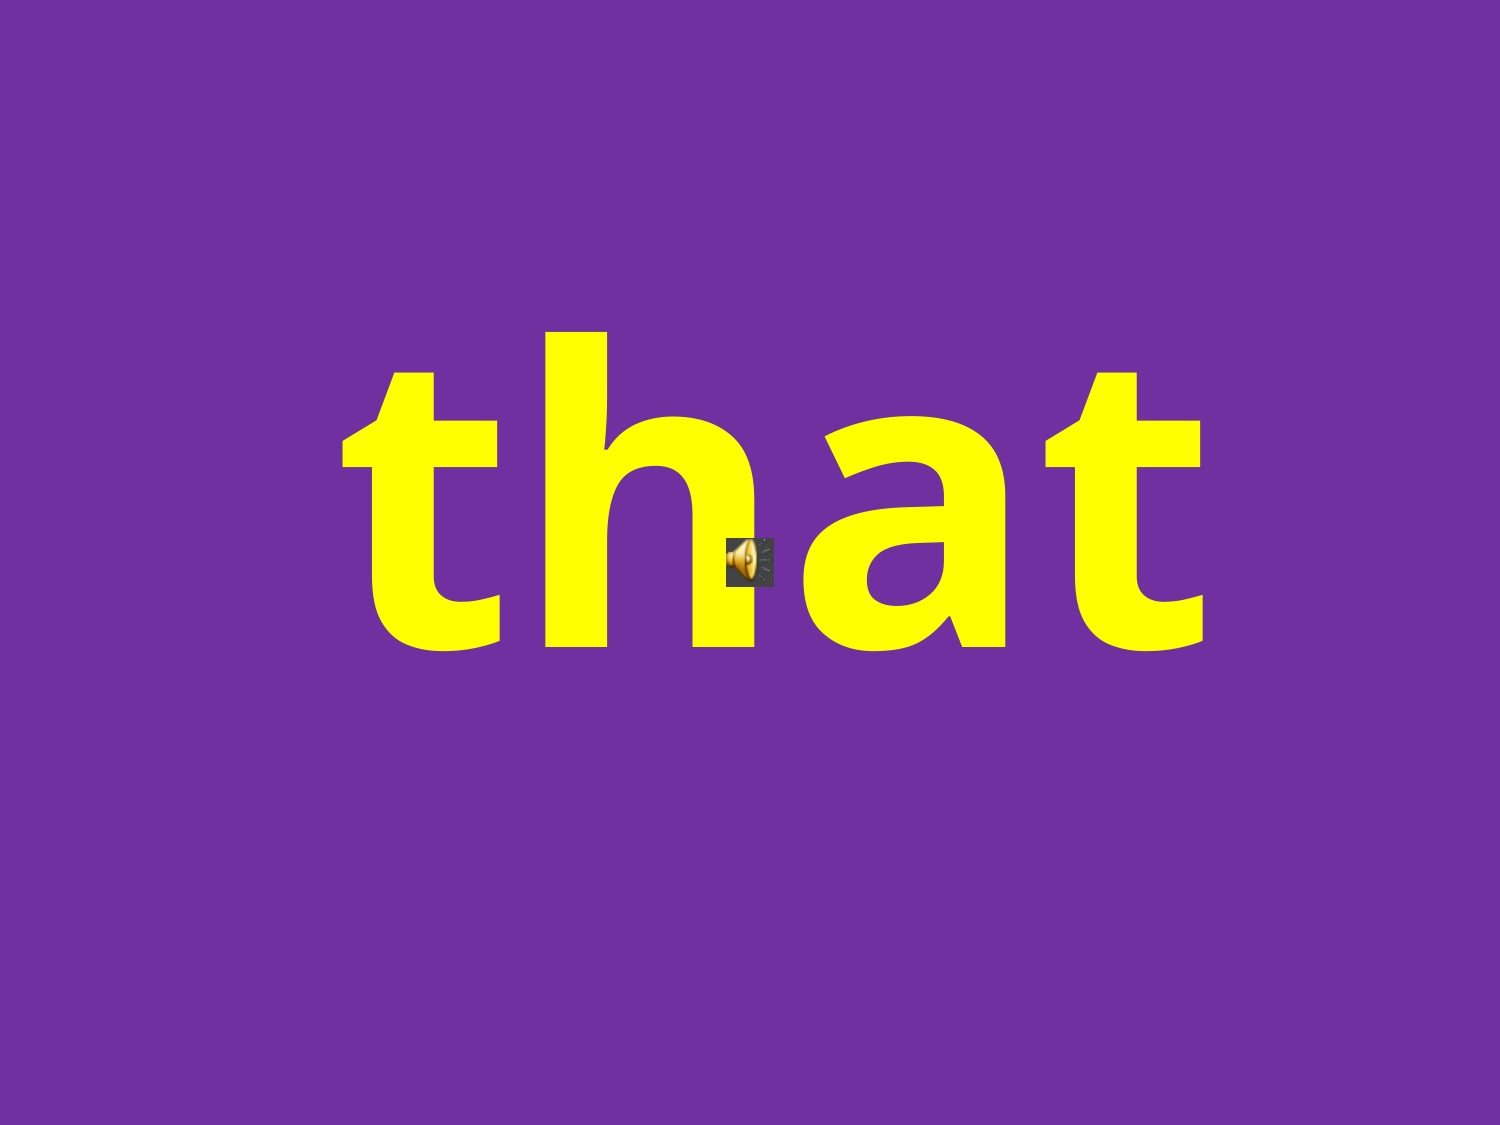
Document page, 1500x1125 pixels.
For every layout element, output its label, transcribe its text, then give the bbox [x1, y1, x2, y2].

text_box that [99, 224, 1450, 738]
picture [724, 537, 776, 588]
